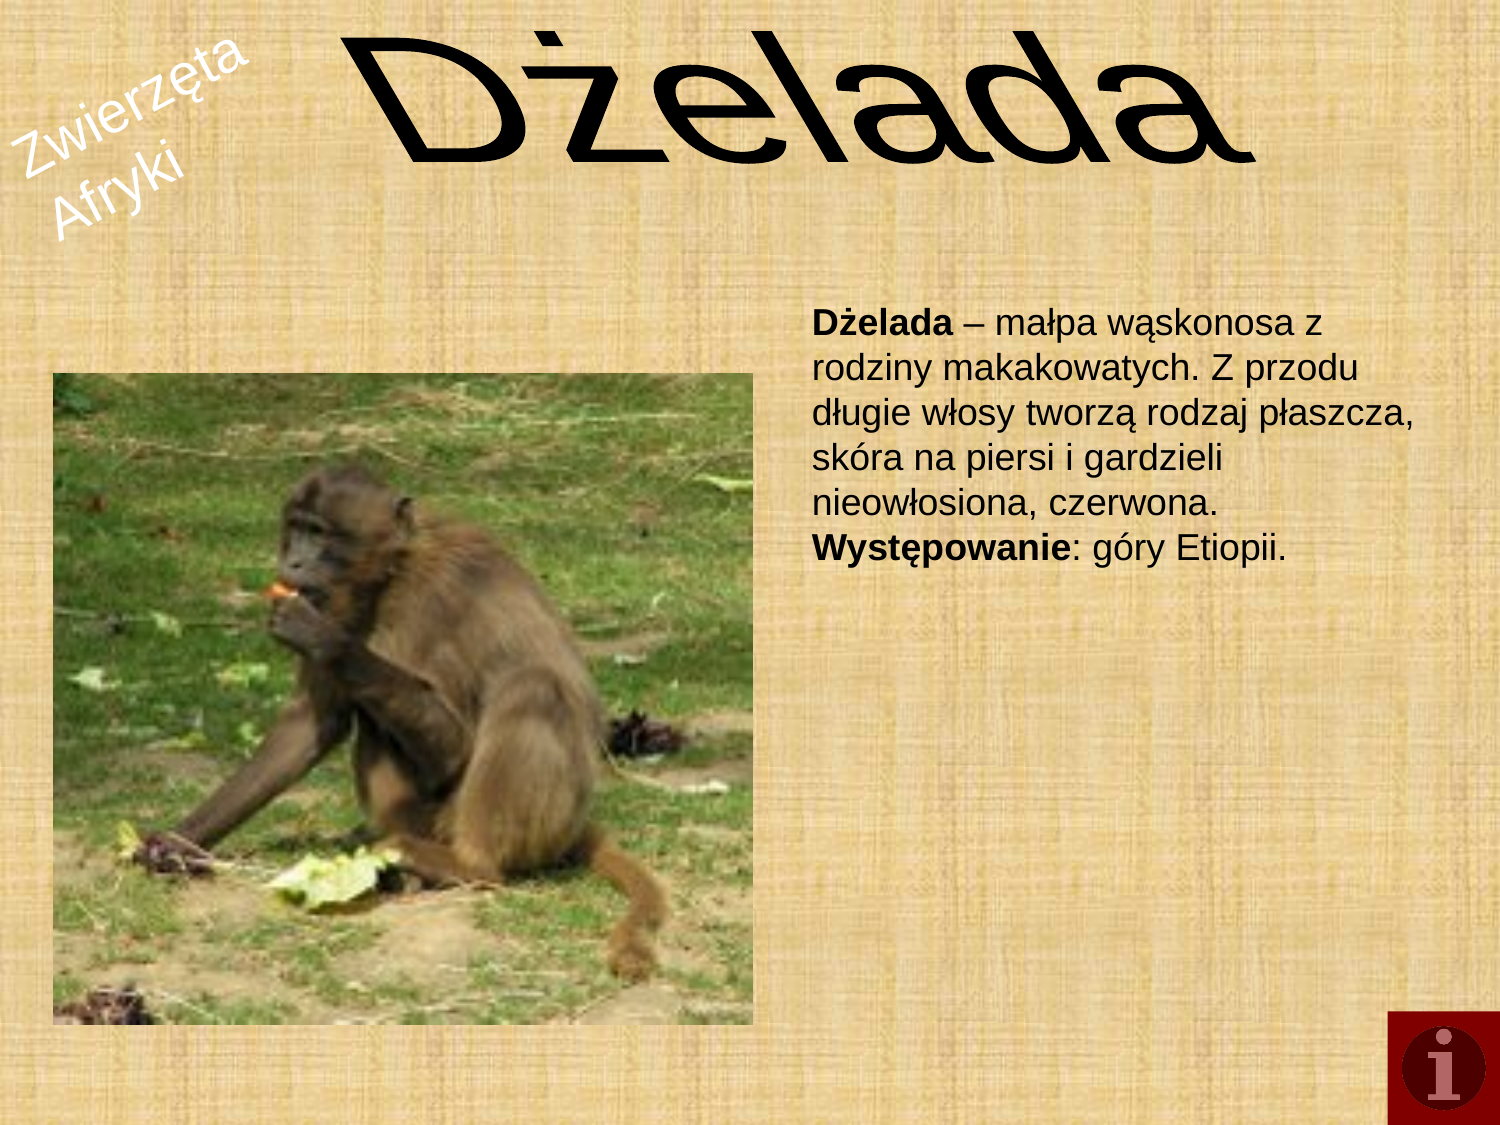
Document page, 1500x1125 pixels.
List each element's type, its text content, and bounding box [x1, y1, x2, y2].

picture [0, 0, 1500, 1125]
text_box [1387, 1011, 1500, 1125]
text_box Dżelada – małpa wąskonosa z rodziny makakowatych. Z przodu długie włosy tworzą rodzaj płaszcza, skóra na piersi i gardzieli nieowłosiona, czerwona. Występowanie: góry Etiopii. [797, 290, 1447, 576]
